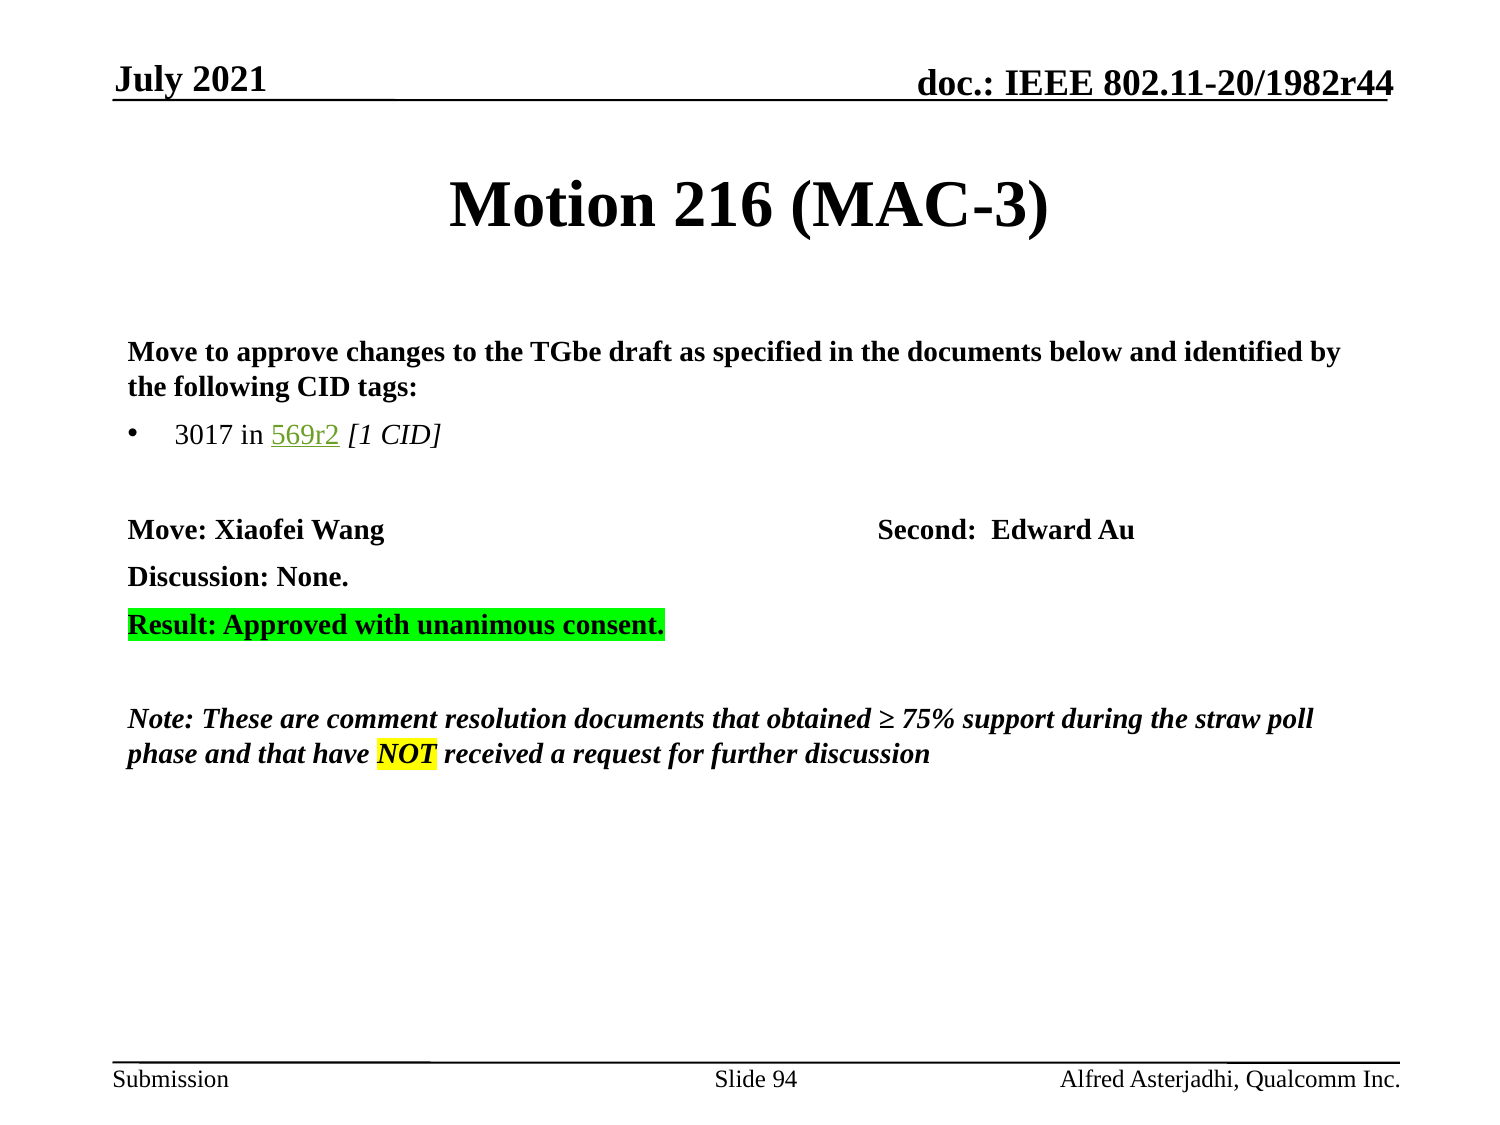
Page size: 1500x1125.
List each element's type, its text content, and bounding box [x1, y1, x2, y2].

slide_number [114, 54, 423, 100]
list Move to approve changes to the TGbe draft as specified in the documents below and identified by the following CID tags: 3017 in 569r2 [1 CID] Move: Xiaofei Wang Second: Edward Au Discussion: None. Result: Approved with unanimous consent. Note: These are comment resolution documents that obtained ≥ 75% support during the straw poll phase and that have NOT received a request for further discussion [112, 324, 1388, 1063]
title Motion 216 (MAC-3) [112, 112, 1388, 288]
footer Alfred Asterjadhi, Qualcomm Inc. [878, 1061, 1402, 1093]
slide_number Slide 94 [712, 1061, 800, 1123]
